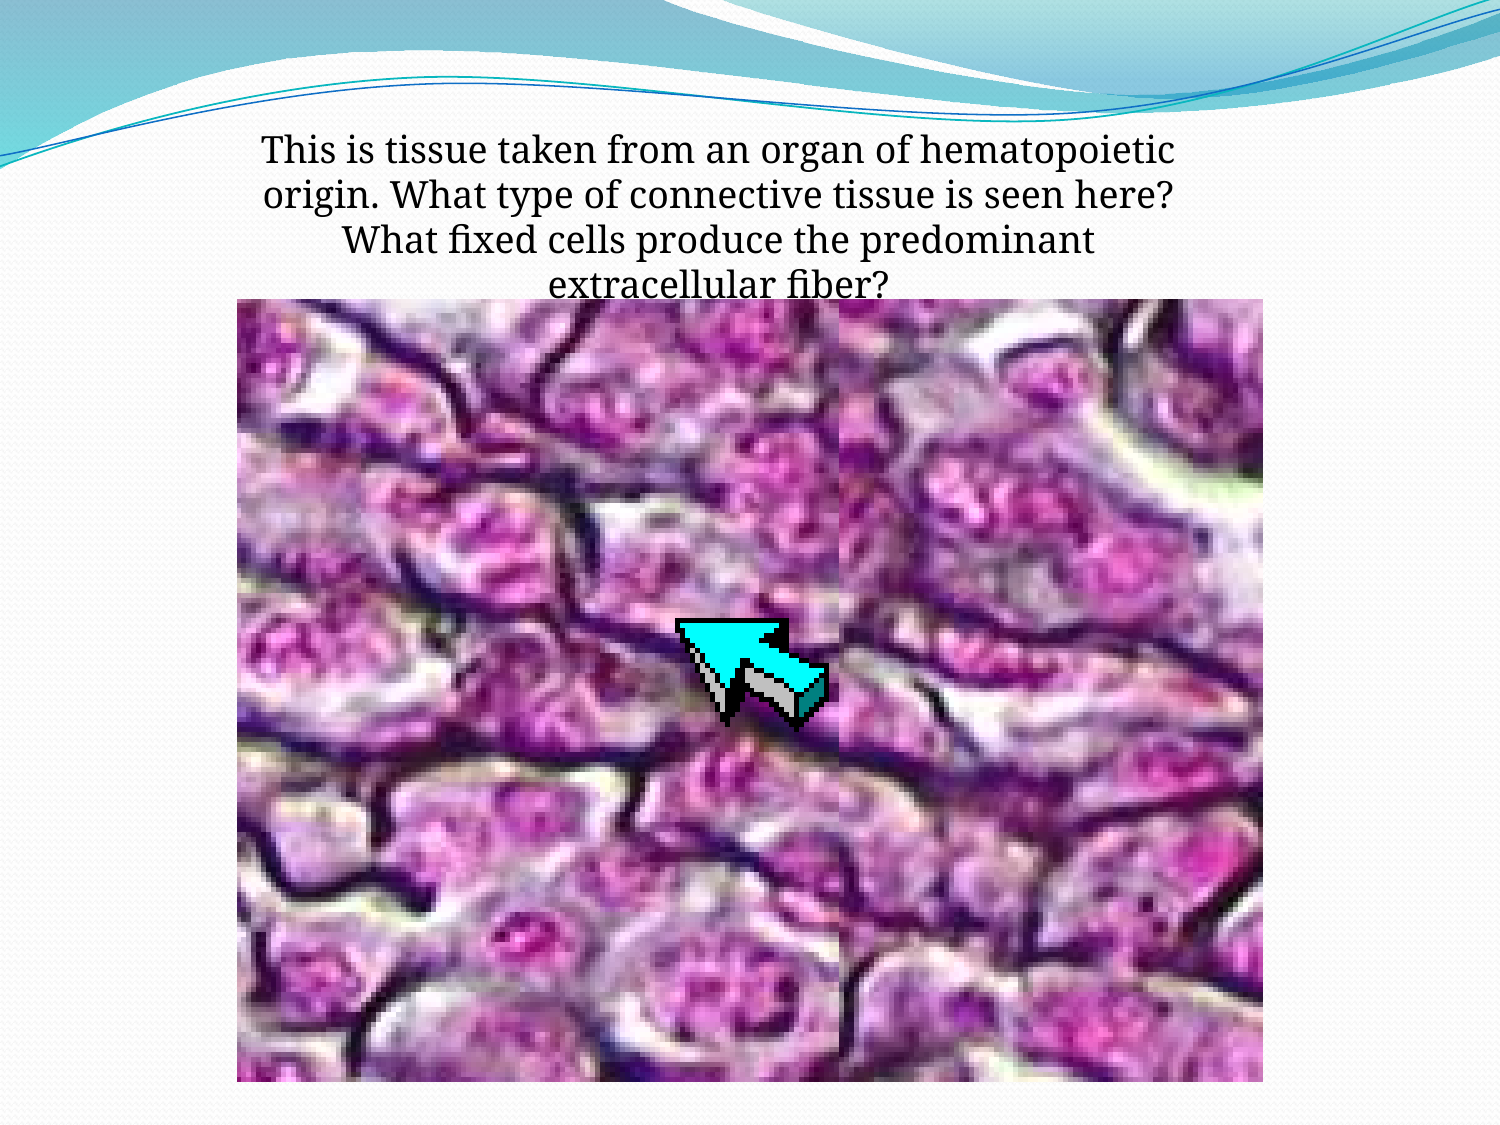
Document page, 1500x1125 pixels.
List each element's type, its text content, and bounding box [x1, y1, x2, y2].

picture [237, 299, 1263, 1082]
text_box This is tissue taken from an organ of hematopoietic origin. What type of connective tissue is seen here? What fixed cells produce the predominant extracellular fiber? [224, 118, 1213, 314]
